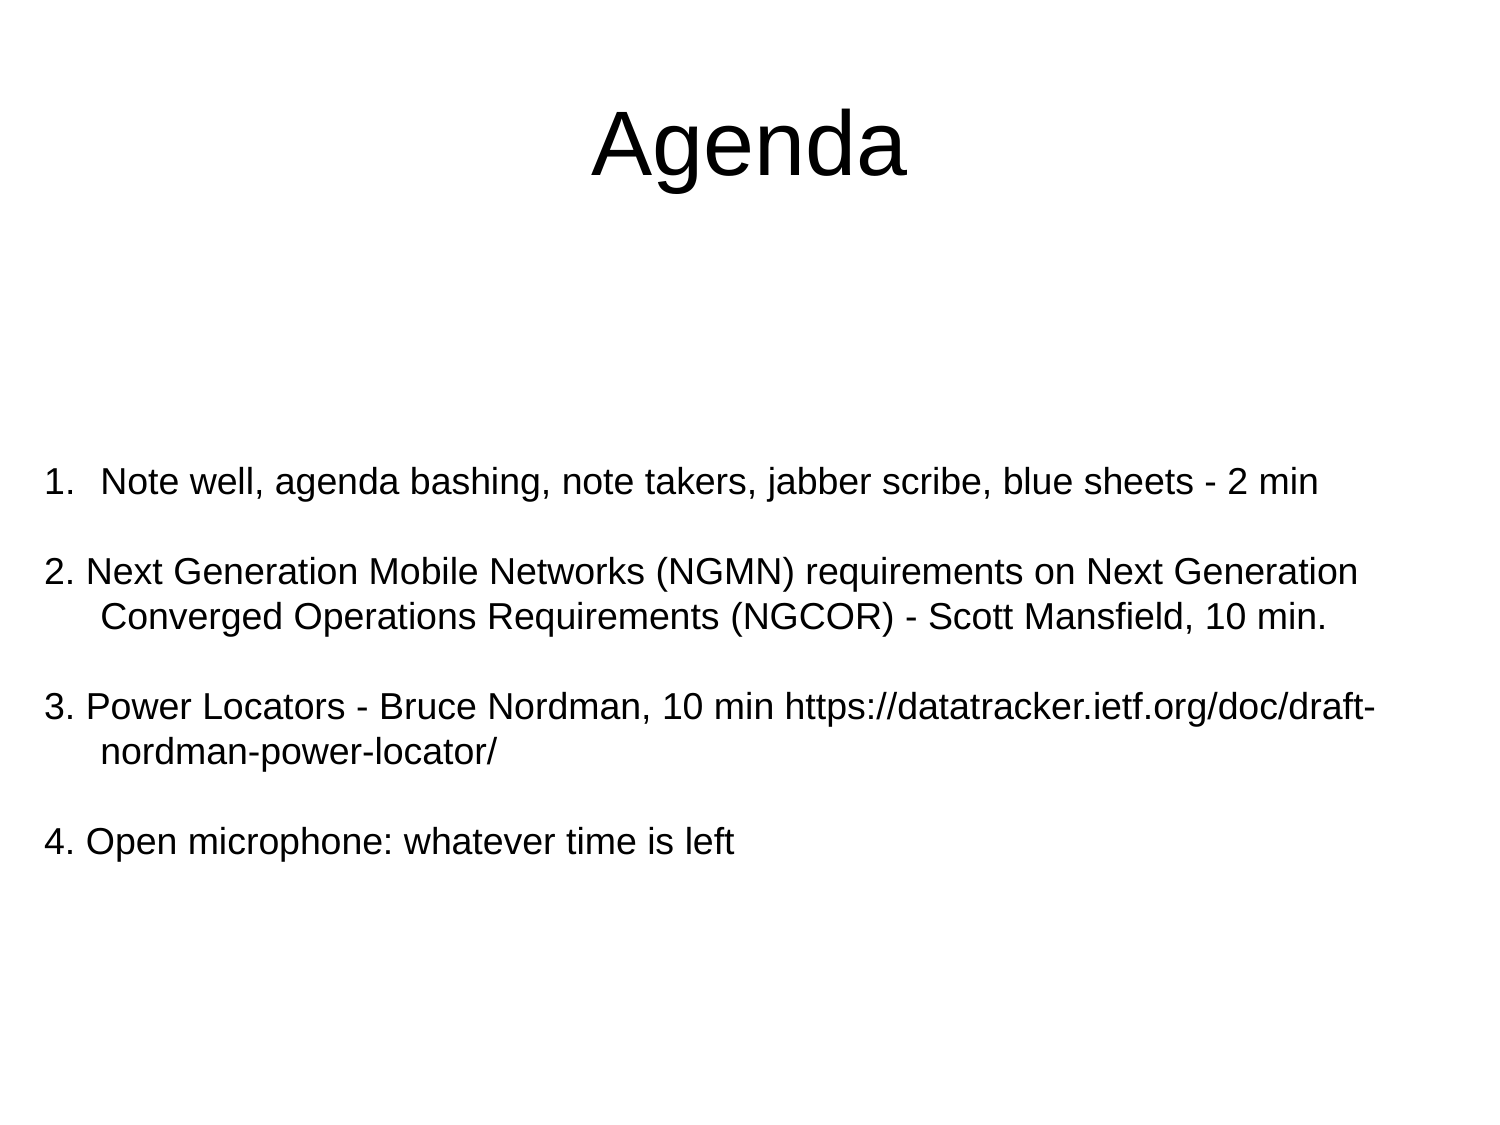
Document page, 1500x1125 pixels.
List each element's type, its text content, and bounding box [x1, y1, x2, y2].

title Agenda [74, 44, 1426, 233]
text_box Note well, agenda bashing, note takers, jabber scribe, blue sheets - 2 min 2. Next Generation Mobile Networks (NGMN) requirements on Next Generation Converged Operations Requirements (NGCOR) - Scott Mansfield, 10 min. 3. Power Locators - Bruce Nordman, 10 min https://datatracker.ietf.org/doc/draft-nordman-power-locator/ 4. Open microphone: whatever time is left [29, 449, 1500, 870]
